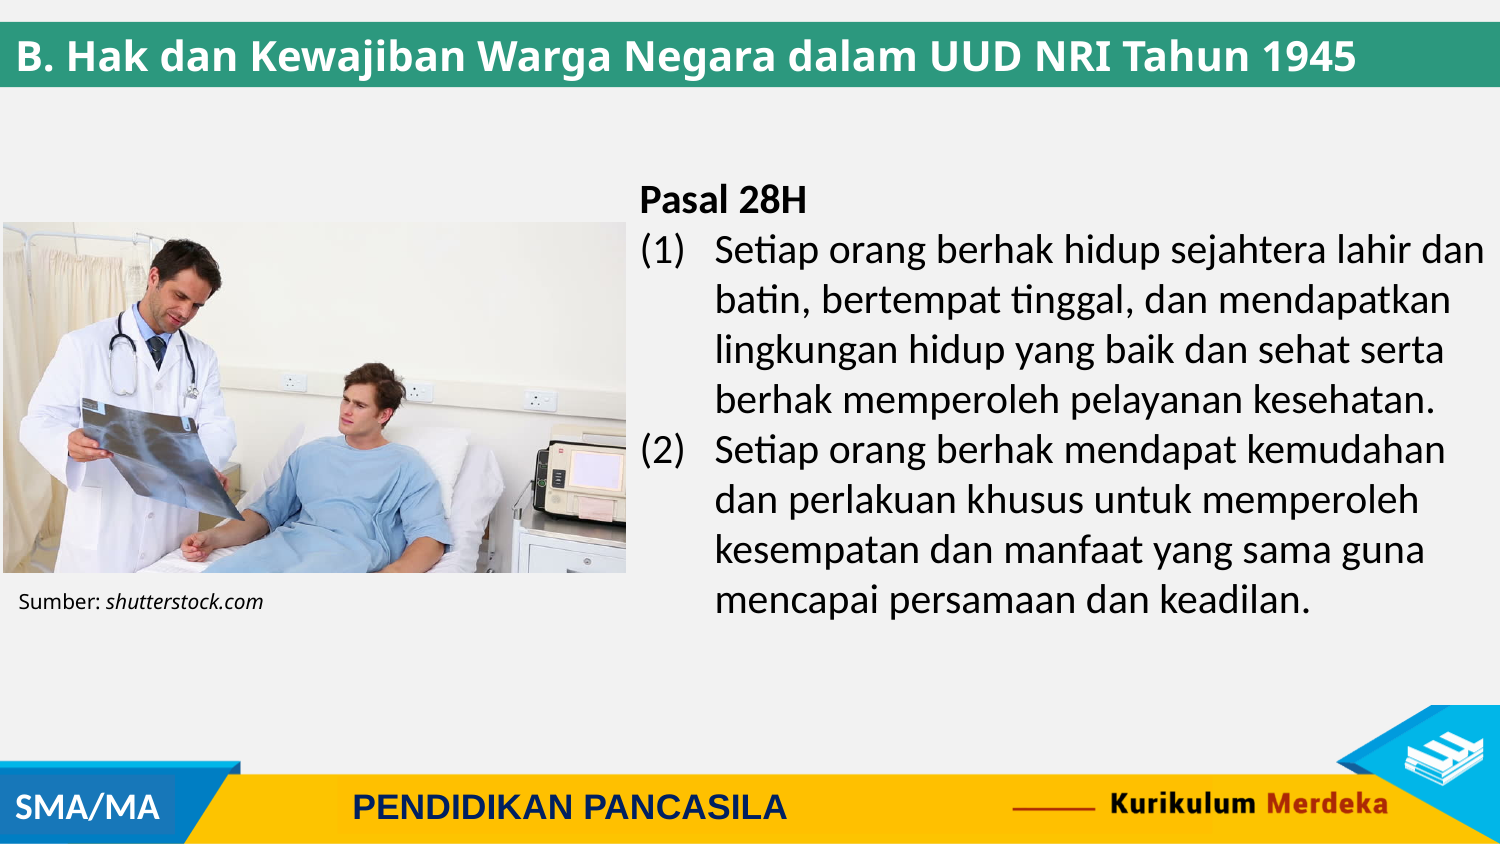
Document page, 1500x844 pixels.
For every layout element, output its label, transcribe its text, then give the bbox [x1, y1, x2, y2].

text_box B. Hak dan Kewajiban Warga Negara dalam UUD NRI Tahun 1945 [0, 20, 1500, 89]
text_box Sumber: shutterstock.com [3, 581, 364, 622]
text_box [0, 705, 1500, 844]
text_box Pasal 28H Setiap orang berhak hidup sejahtera lahir dan batin, bertempat tinggal, dan mendapatkan lingkungan hidup yang baik dan sehat serta berhak memperoleh pelayanan kesehatan. Setiap orang berhak mendapat kemudahan dan perlakuan khusus untuk memperoleh kesempatan dan manfaat yang sama guna mencapai persamaan dan keadilan. [624, 164, 1500, 630]
picture [3, 221, 626, 573]
